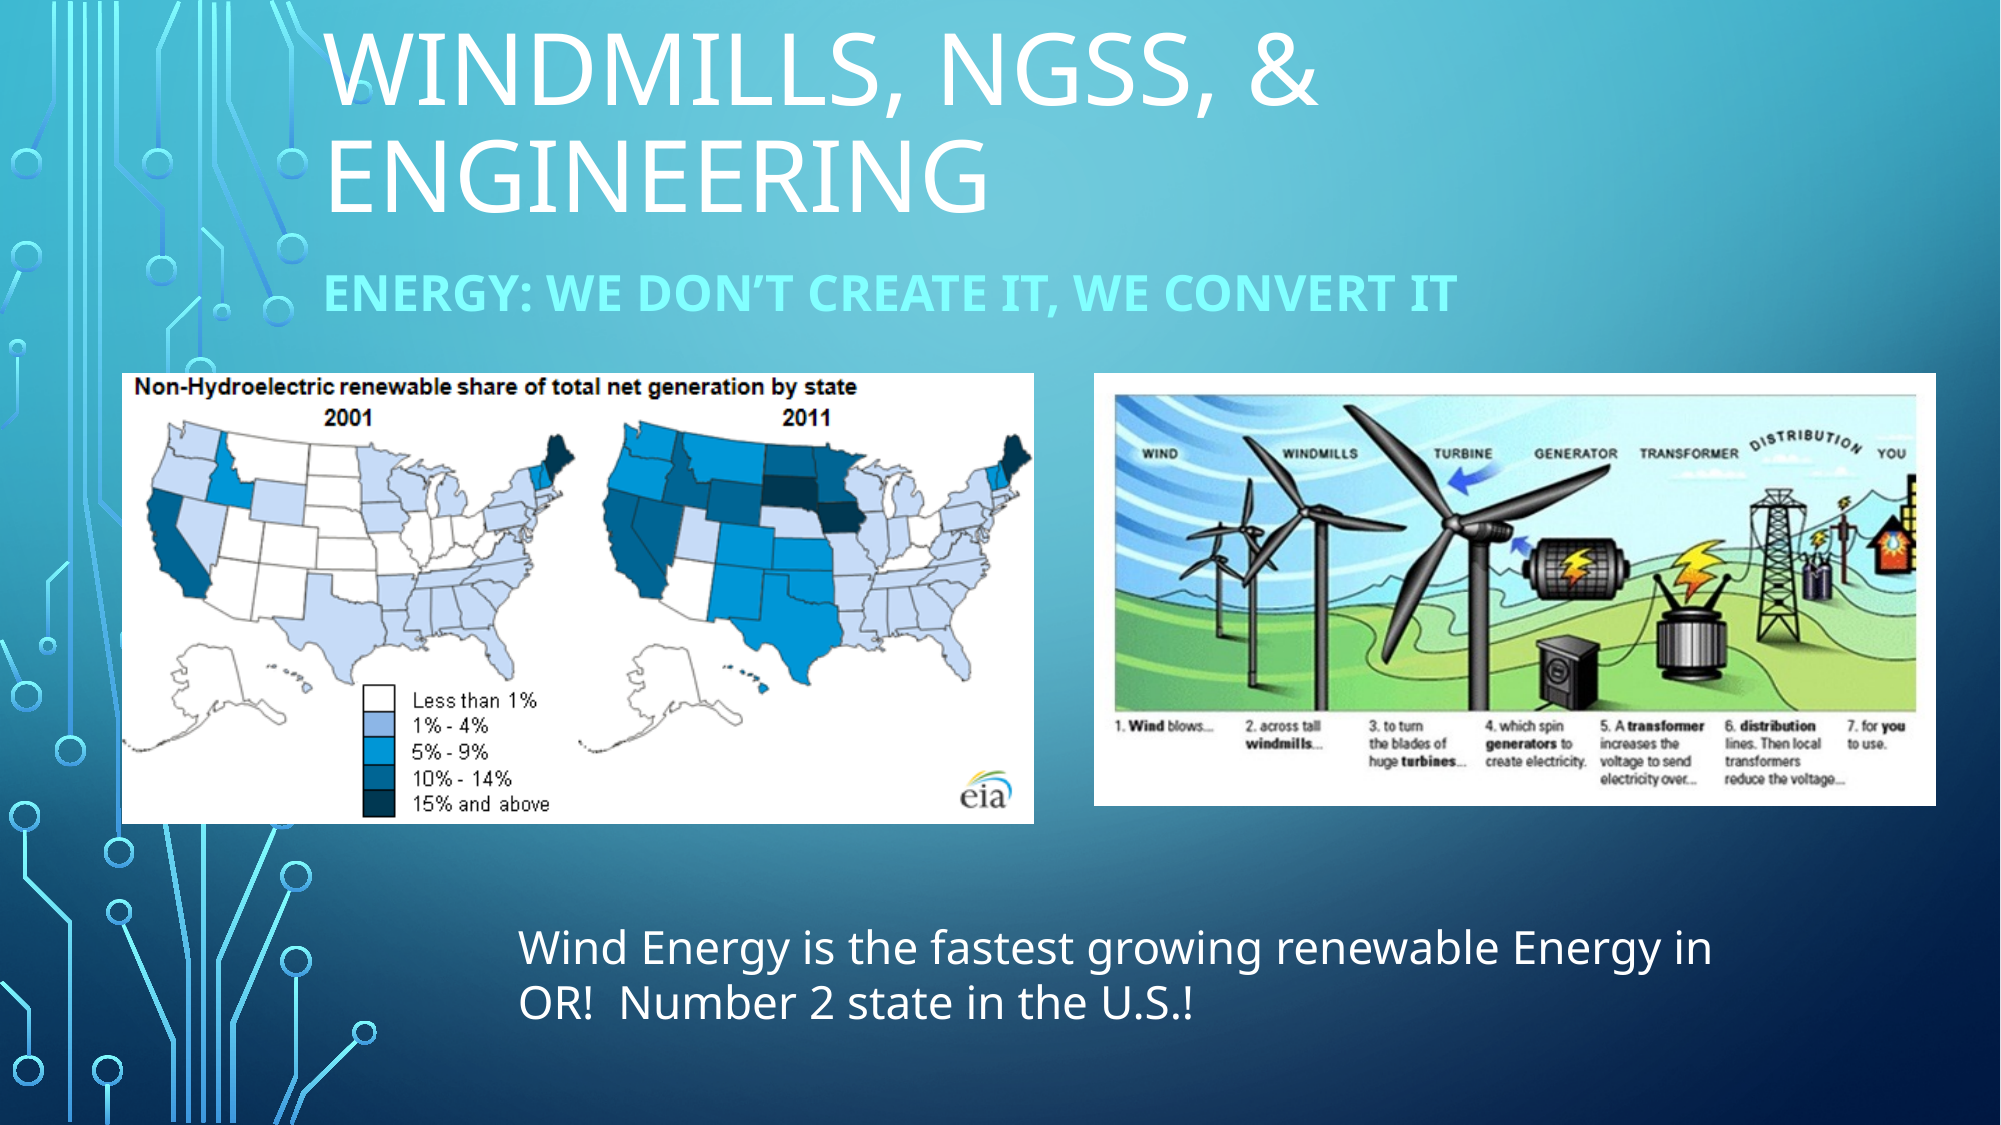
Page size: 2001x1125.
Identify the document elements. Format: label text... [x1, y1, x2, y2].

picture [1094, 373, 1936, 806]
picture [122, 373, 1034, 825]
subtitle Energy: We don’t create it, we convert it [307, 242, 1750, 514]
text_box Wind Energy is the fastest growing renewable Energy in OR! Number 2 state in the U.S.! [503, 911, 1750, 1036]
title Windmills, ngss, & engineering [307, 71, 2000, 243]
